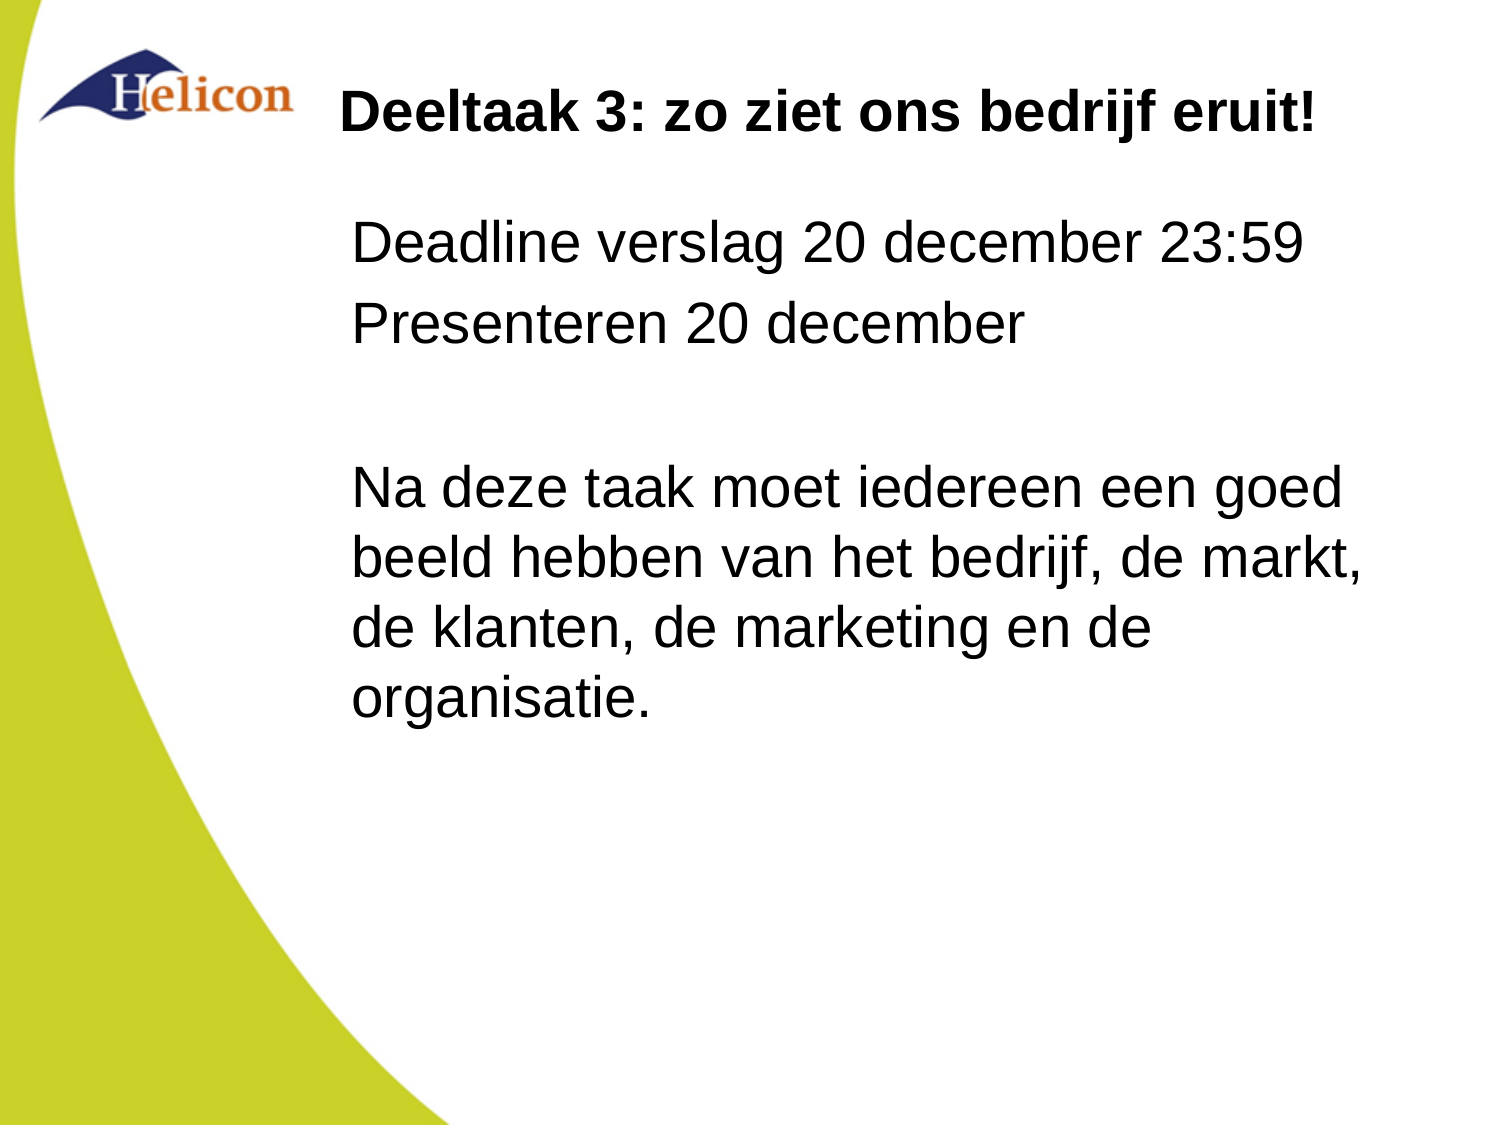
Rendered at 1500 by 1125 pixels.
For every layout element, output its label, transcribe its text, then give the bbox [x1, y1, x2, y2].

picture [0, 0, 1500, 1125]
list Deadline verslag 20 december 23:59 Presenteren 20 december Na deze taak moet iedereen een goed beeld hebben van het bedrijf, de markt, de klanten, de marketing en de organisatie. [336, 196, 1425, 1005]
title Deeltaak 3: zo ziet ons bedrijf eruit! [324, 54, 1415, 161]
